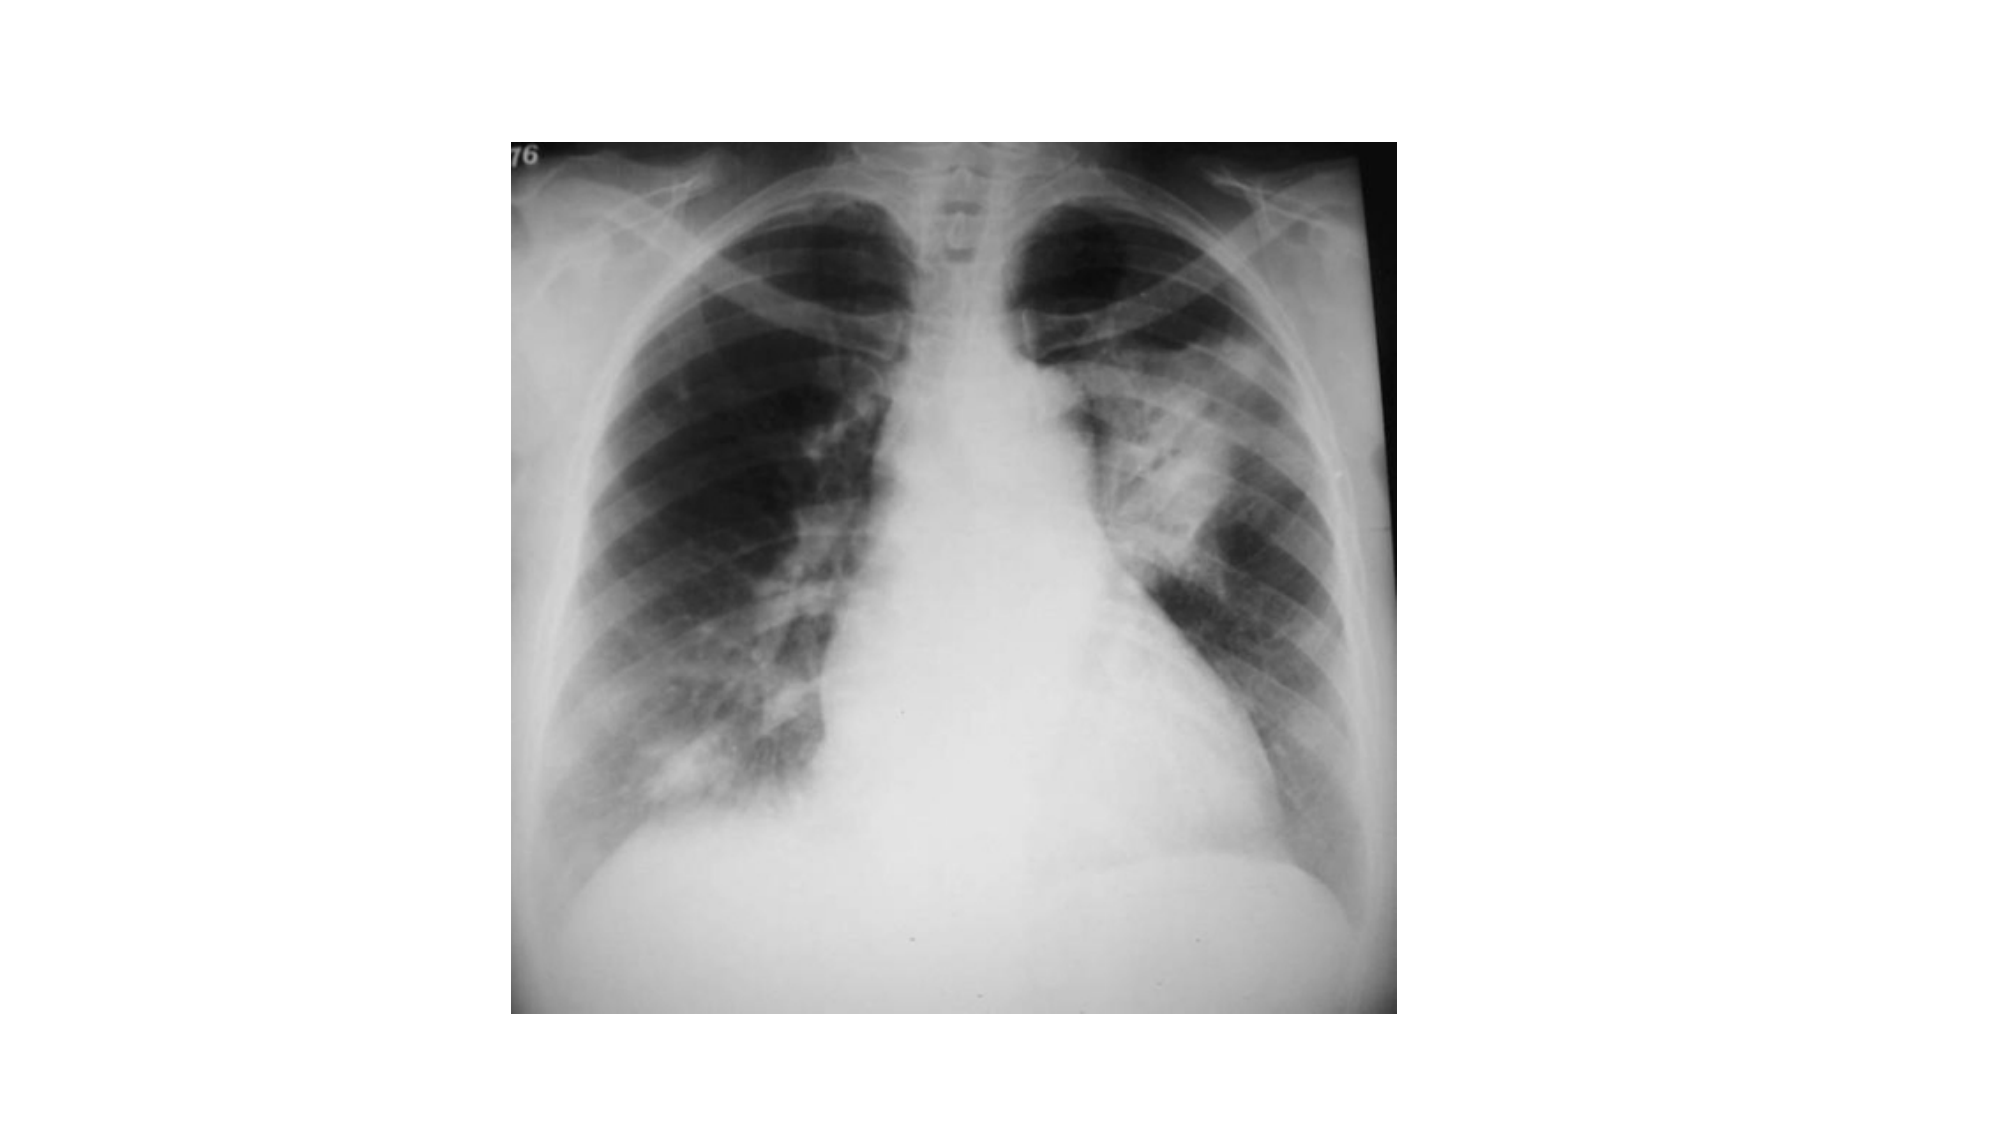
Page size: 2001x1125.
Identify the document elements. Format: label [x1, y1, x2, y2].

list [511, 142, 1397, 1014]
